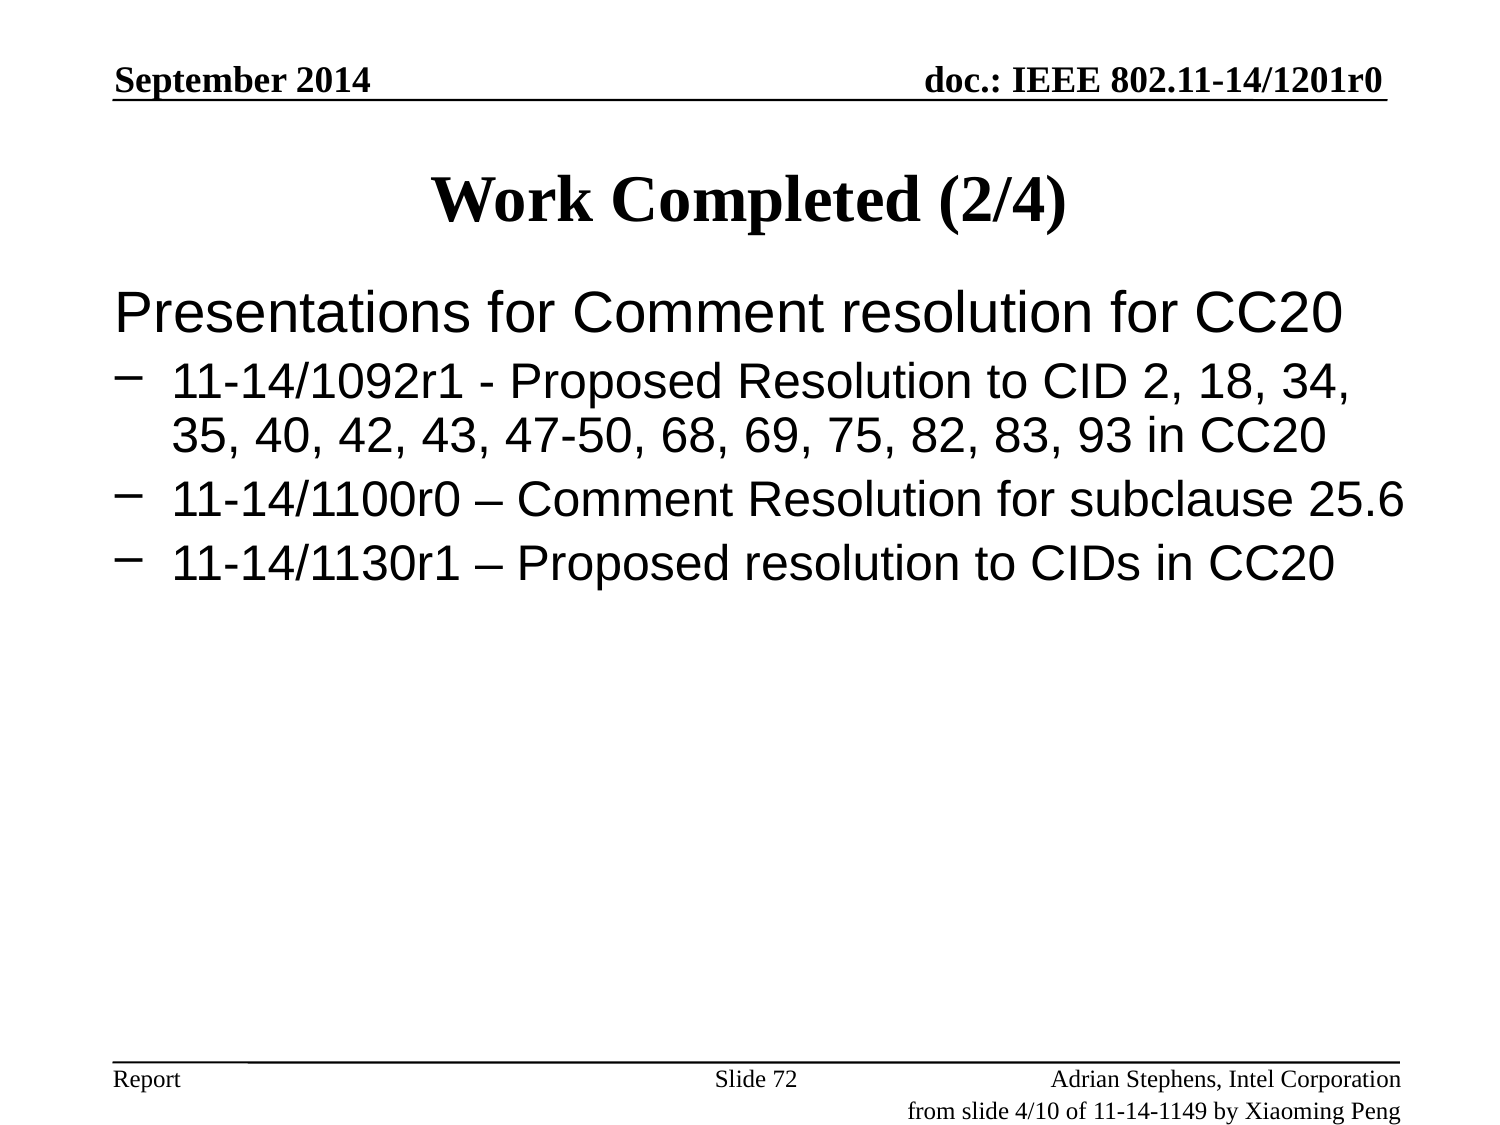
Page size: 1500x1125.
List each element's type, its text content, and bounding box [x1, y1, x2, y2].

text_box from slide 4/10 of 11-14-1149 by Xiaoming Peng [343, 1087, 1417, 1125]
slide_number Slide 72 [712, 1061, 800, 1087]
footer Adrian Stephens, Intel Corporation [862, 1061, 1402, 1087]
list Presentations for Comment resolution for CC20 11-14/1092r1 - Proposed Resolution to CID 2, 18, 34, 35, 40, 42, 43, 47-50, 68, 69, 75, 82, 83, 93 in CC20 11-14/1100r0 – Comment Resolution for subclause 25.6 11-14/1130r1 – Proposed resolution to CIDs in CC20 [99, 275, 1450, 1050]
title Work Completed (2/4) [112, 112, 1388, 275]
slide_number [114, 54, 374, 101]
